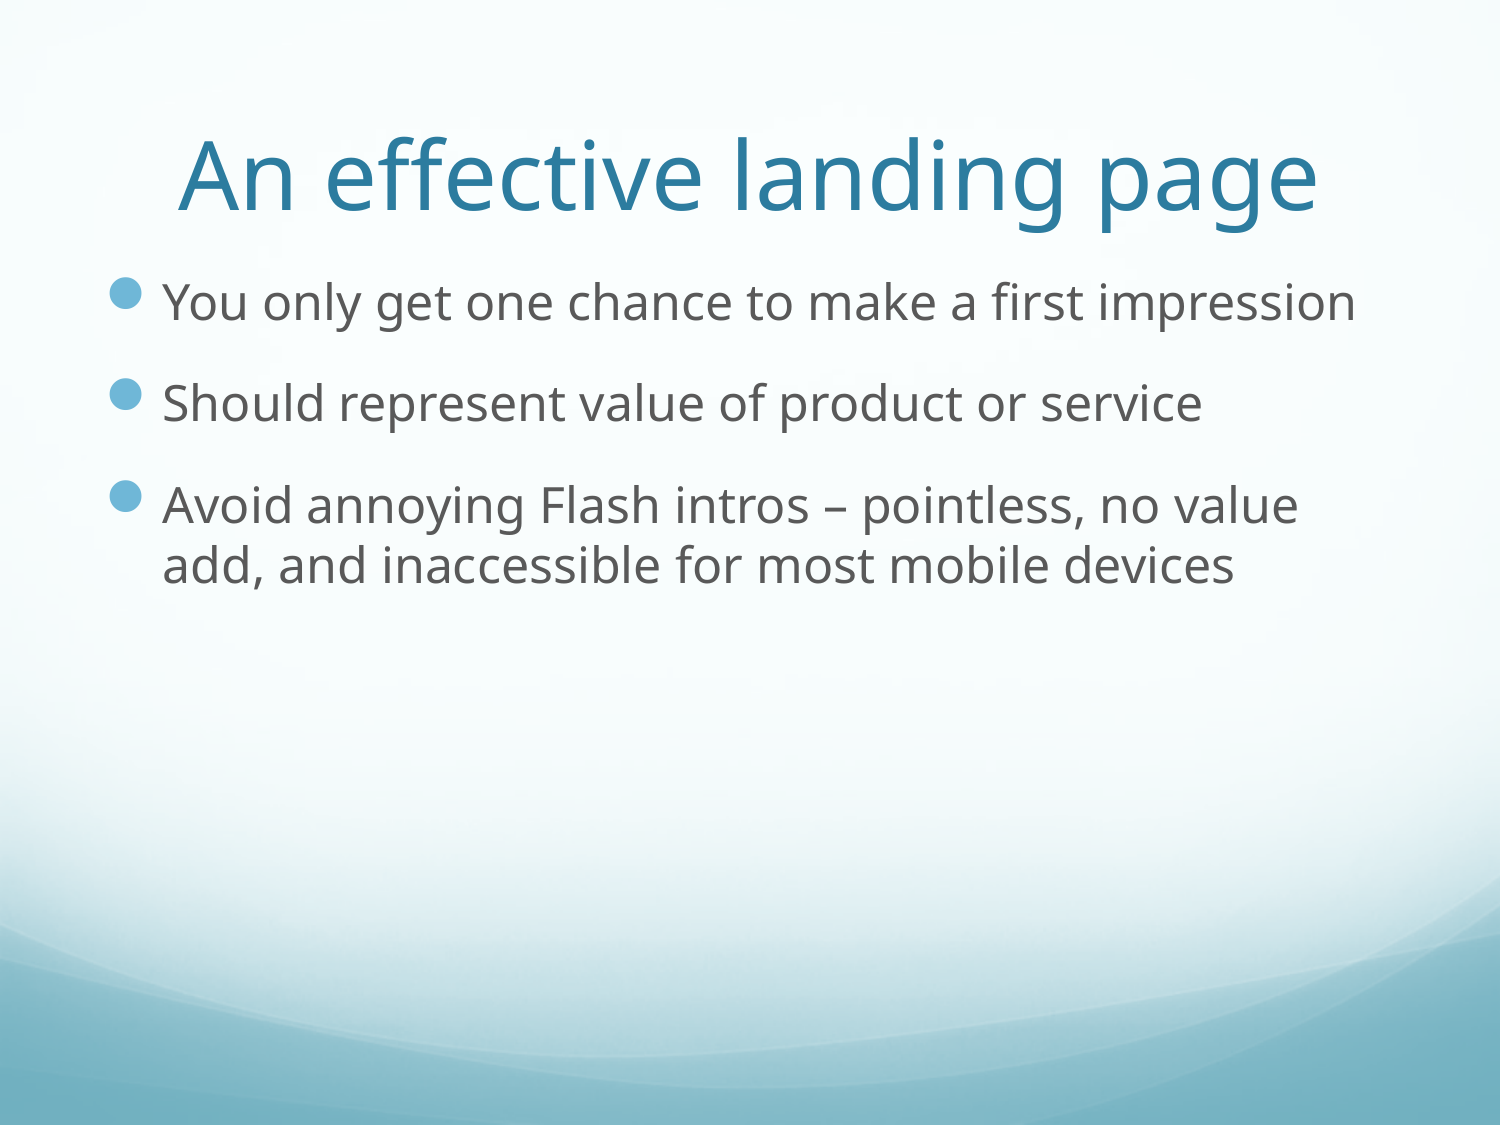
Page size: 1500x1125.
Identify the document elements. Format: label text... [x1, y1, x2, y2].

list You only get one chance to make a first impression Should represent value of product or service Avoid annoying Flash intros – pointless, no value add, and inaccessible for most mobile devices [90, 262, 1410, 975]
title An effective landing page [90, 17, 1410, 237]
